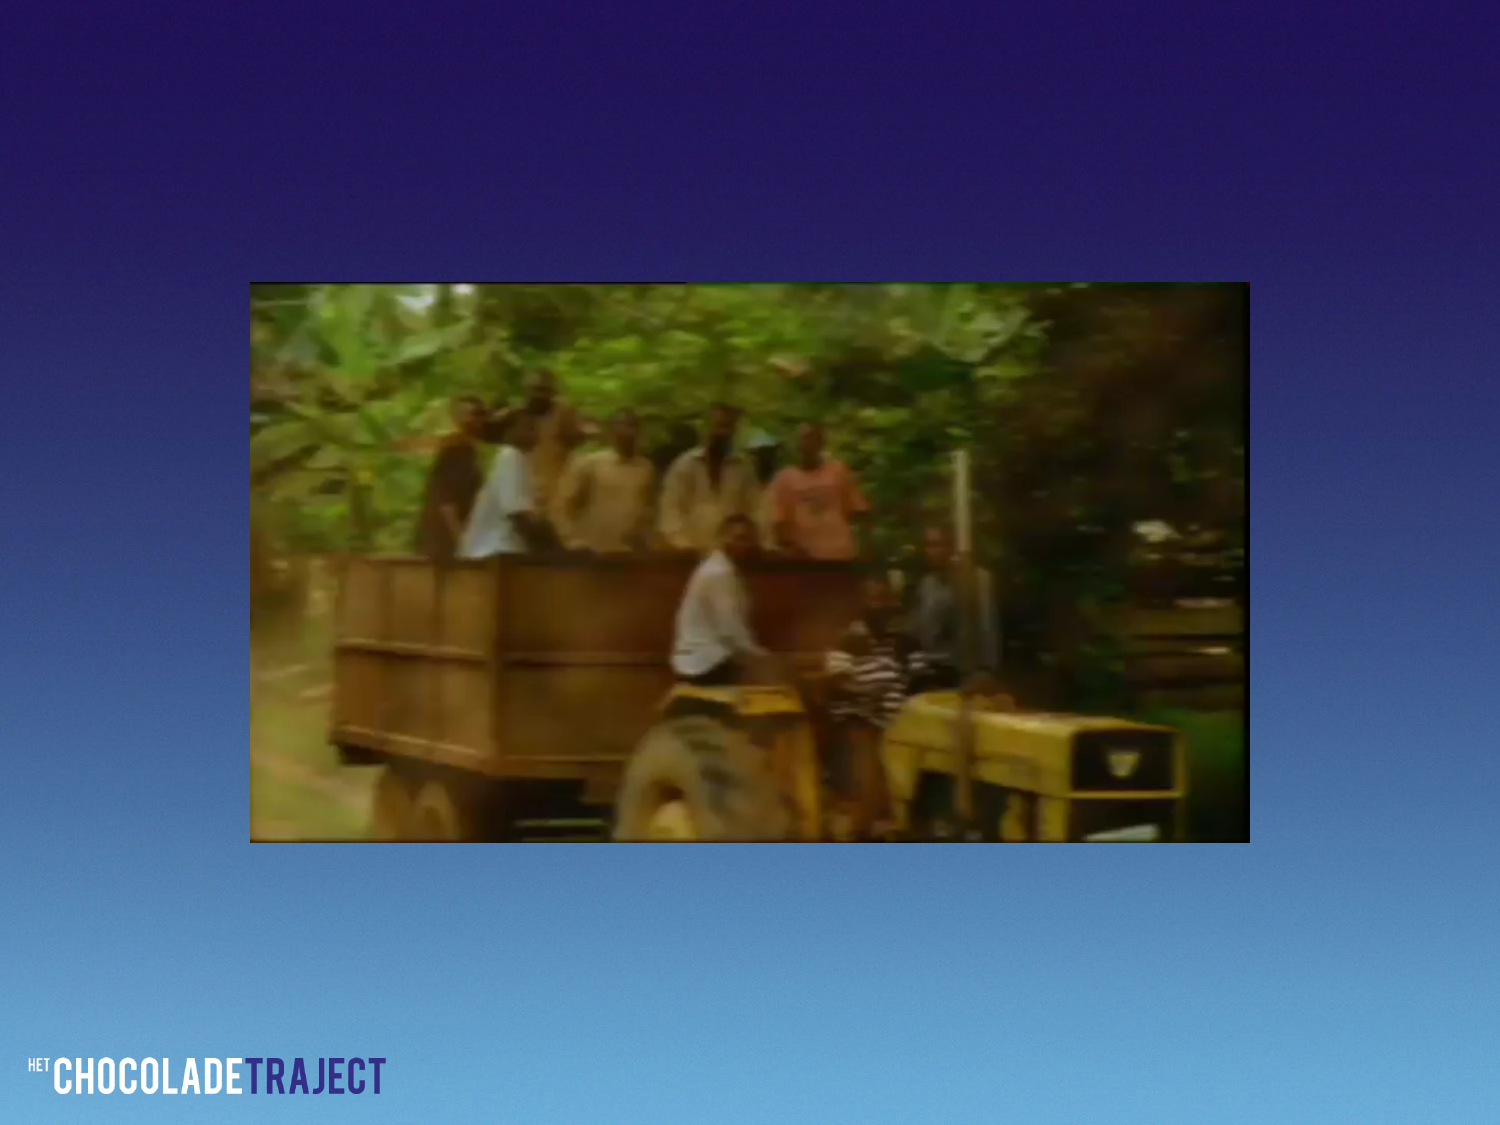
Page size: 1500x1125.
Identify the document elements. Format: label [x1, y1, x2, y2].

picture [0, 0, 1500, 1125]
text_box [249, 281, 1251, 844]
